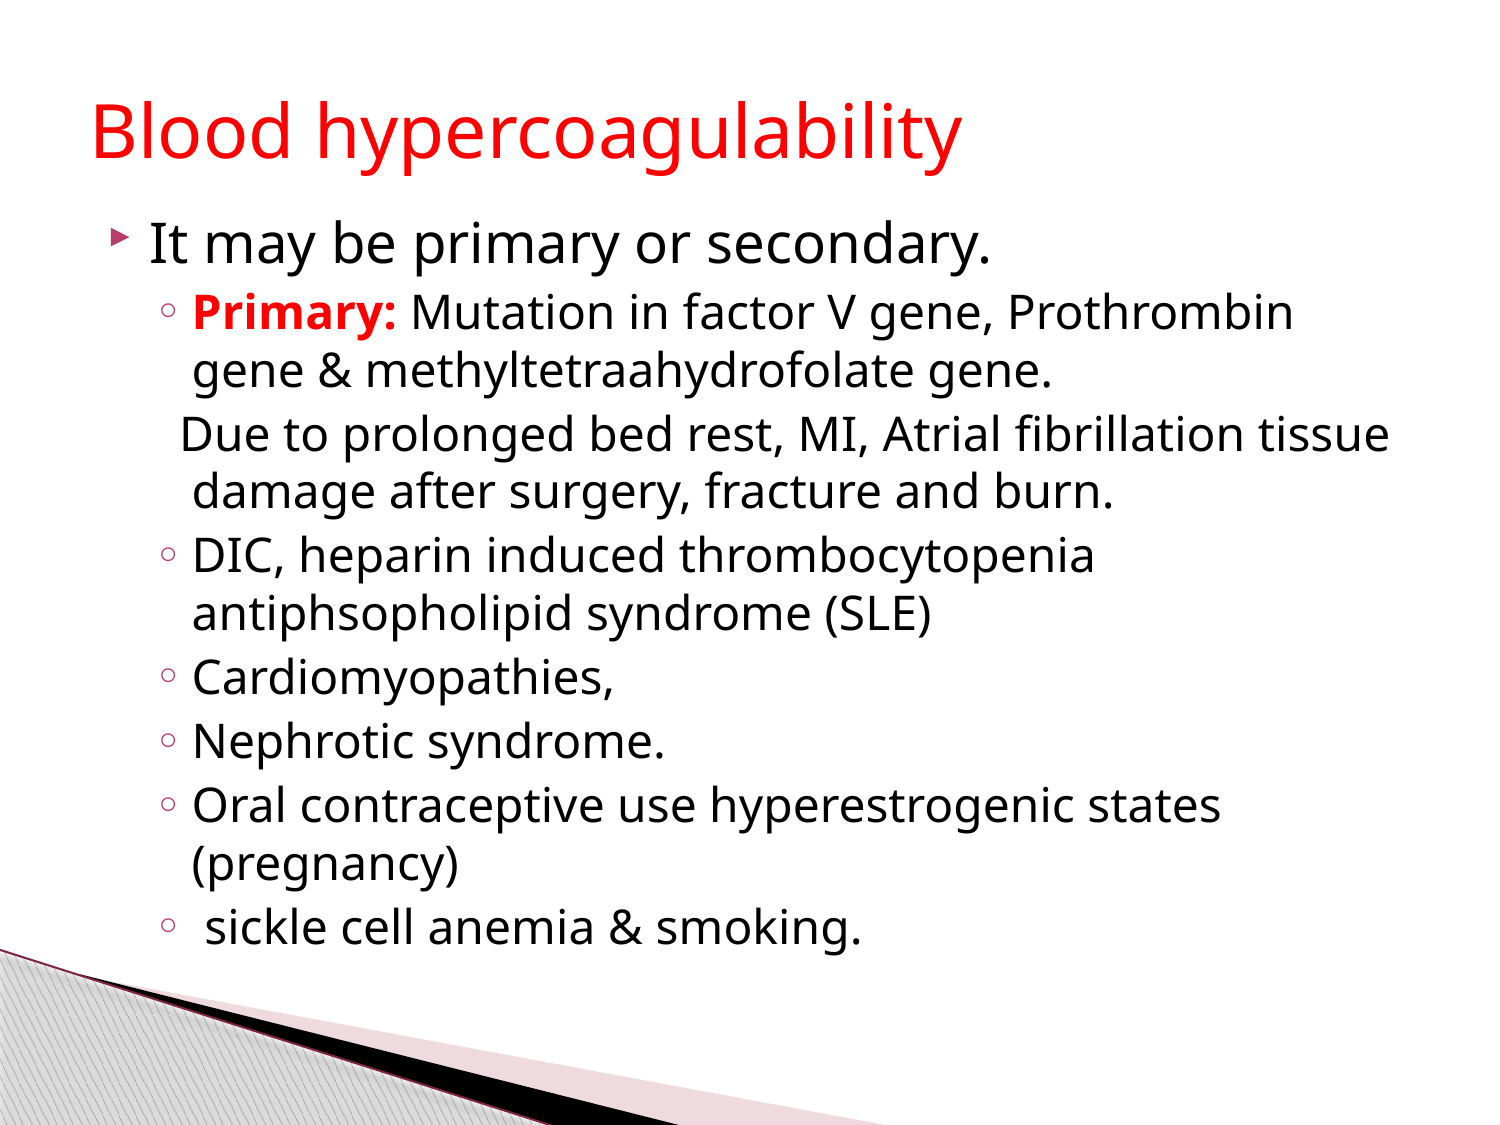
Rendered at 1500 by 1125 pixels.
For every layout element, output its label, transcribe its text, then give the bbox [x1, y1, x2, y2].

title Blood hypercoagulability [75, 45, 1425, 213]
list It may be primary or secondary. Primary: Mutation in factor V gene, Prothrombin gene & methyltetraahydrofolate gene. Due to prolonged bed rest, MI, Atrial fibrillation tissue damage after surgery, fracture and burn. DIC, heparin induced thrombocytopenia antiphsopholipid syndrome (SLE) Cardiomyopathies, Nephrotic syndrome. Oral contraceptive use hyperestrogenic states (pregnancy) sickle cell anemia & smoking. [75, 213, 1425, 1025]
